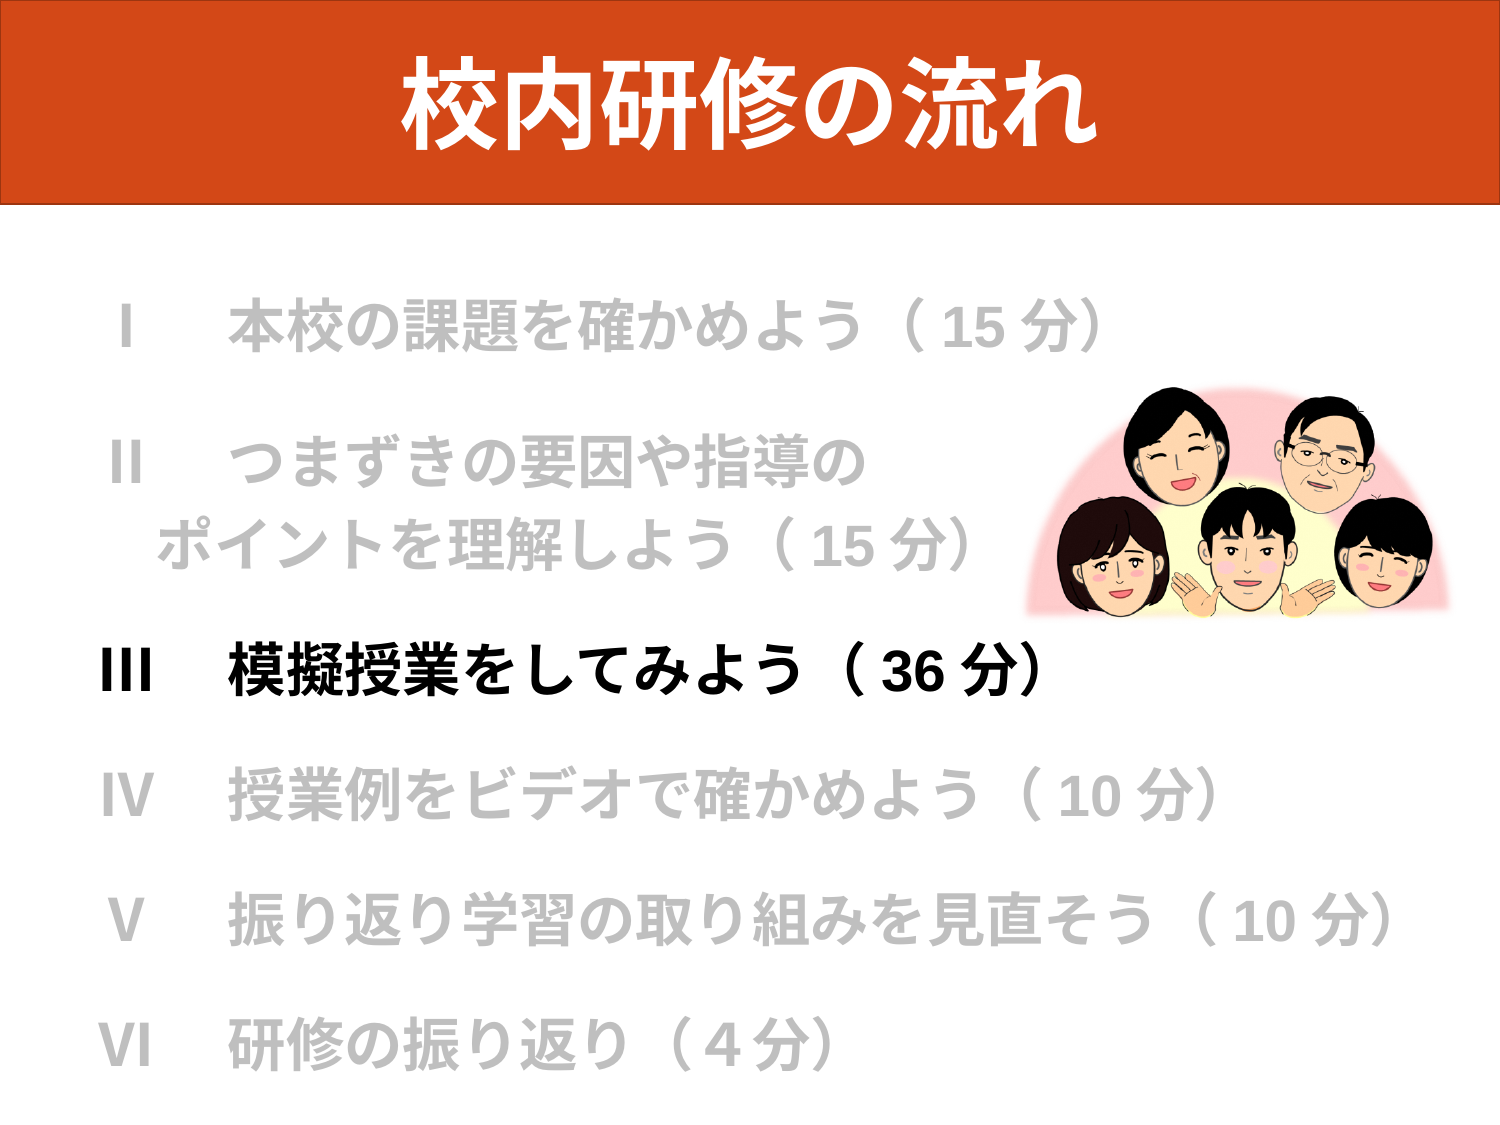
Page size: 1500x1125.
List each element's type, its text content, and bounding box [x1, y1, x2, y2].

text_box Ⅰ 本校の課題を確かめよう（15分） Ⅱ つまずきの要因や指導の ポイントを理解しよう（15分） Ⅲ 模擬授業をしてみよう（36分） Ⅳ 授業例をビデオで確かめよう（10分） Ⅴ 振り返り学習の取り組みを見直そう（10分） Ⅵ 研修の振り返り（４分） [82, 216, 1500, 1086]
picture [1016, 378, 1458, 625]
text_box 校内研修の流れ [0, 0, 1500, 205]
